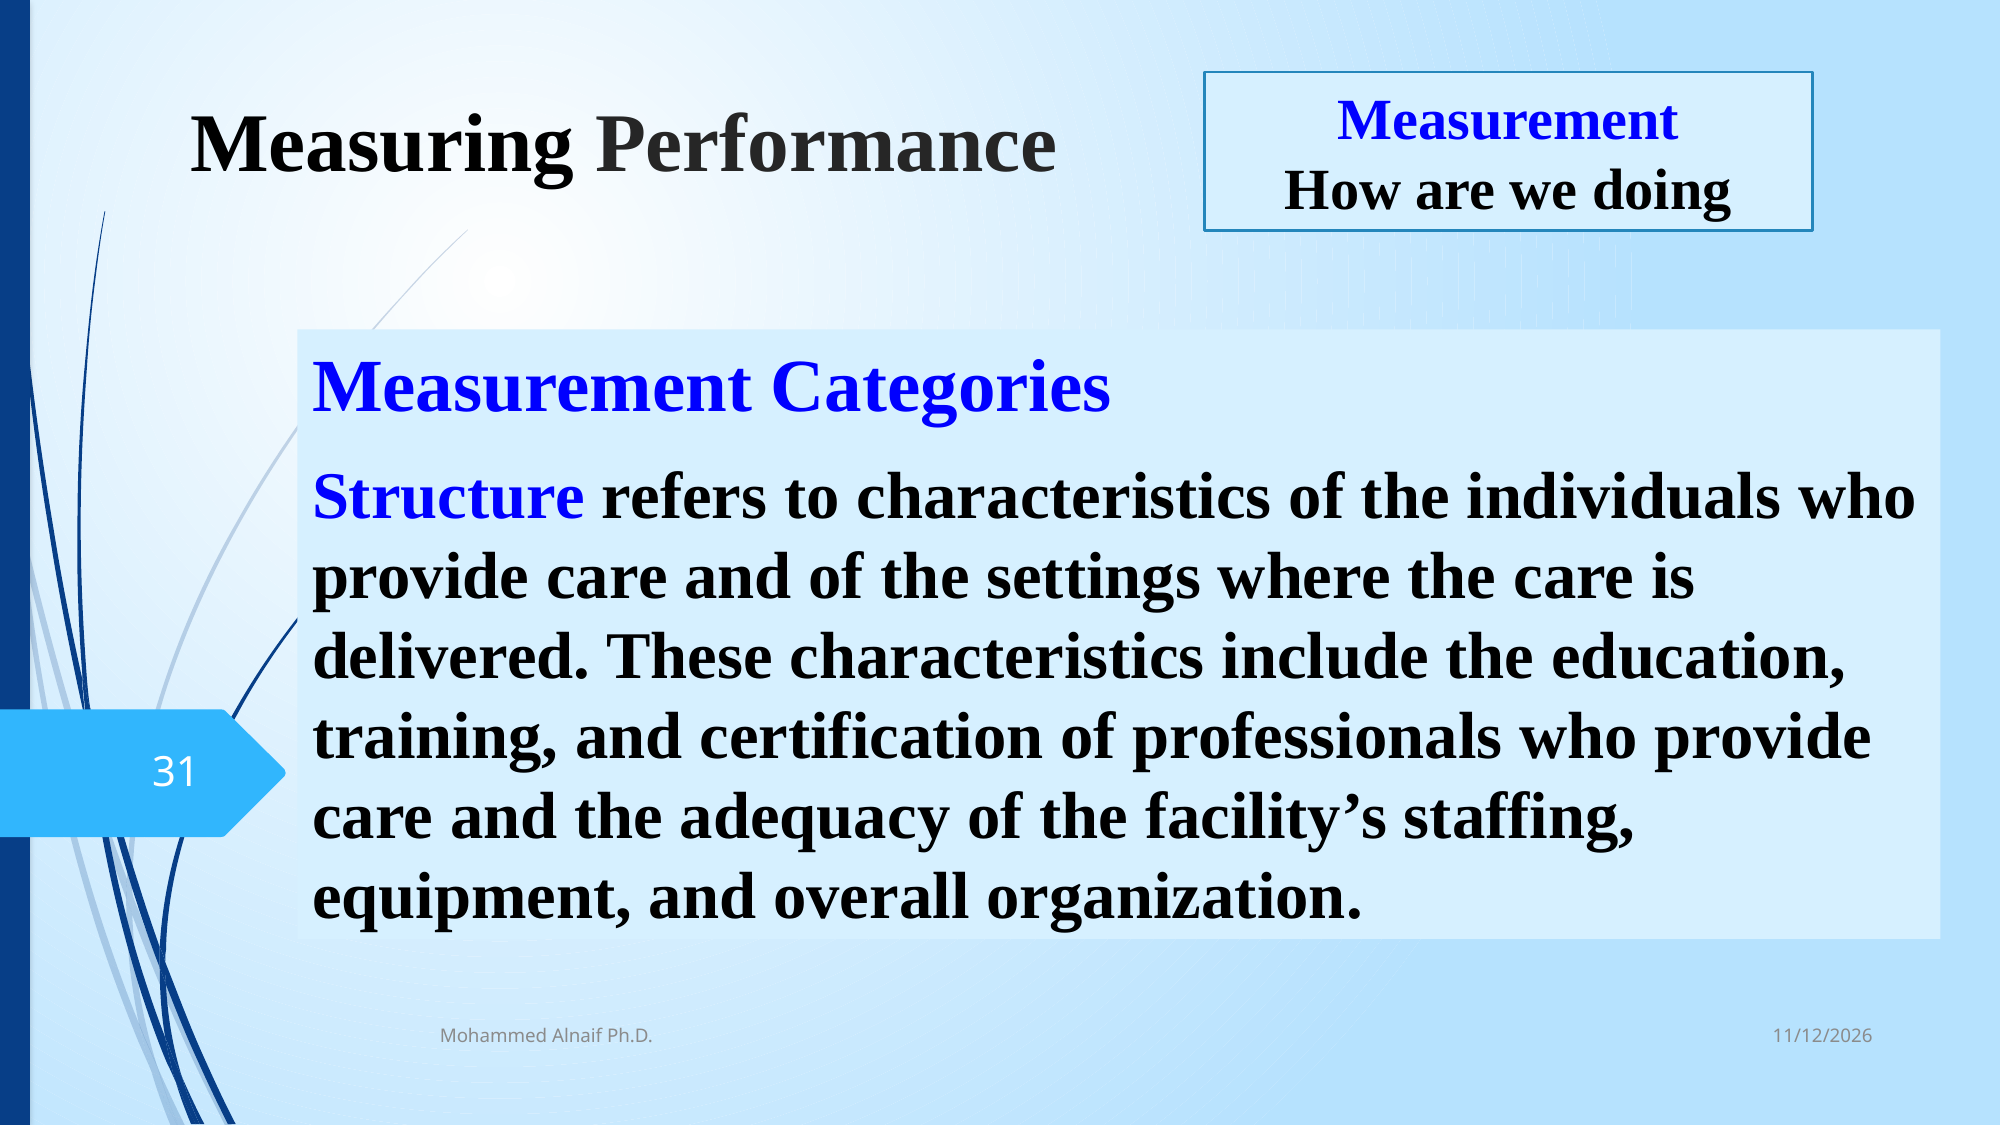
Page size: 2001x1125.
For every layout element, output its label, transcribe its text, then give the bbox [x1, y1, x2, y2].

text_box Measurement Categories Structure refers to characteristics of the individuals who provide care and of the settings where the care is delivered. These characteristics include the education, training, and certification of professionals who provide care and the adequacy of the facility’s staffing, equipment, and overall organization. [297, 329, 1941, 939]
subtitle [92, 196, 1967, 1103]
text_box Measurement How are we doing [1203, 71, 1814, 232]
slide_number 31 [87, 743, 216, 803]
title Measuring Performance [175, 42, 1122, 196]
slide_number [1699, 1005, 1888, 1067]
footer Mohammed Alnaif Ph.D. [424, 1006, 1675, 1067]
